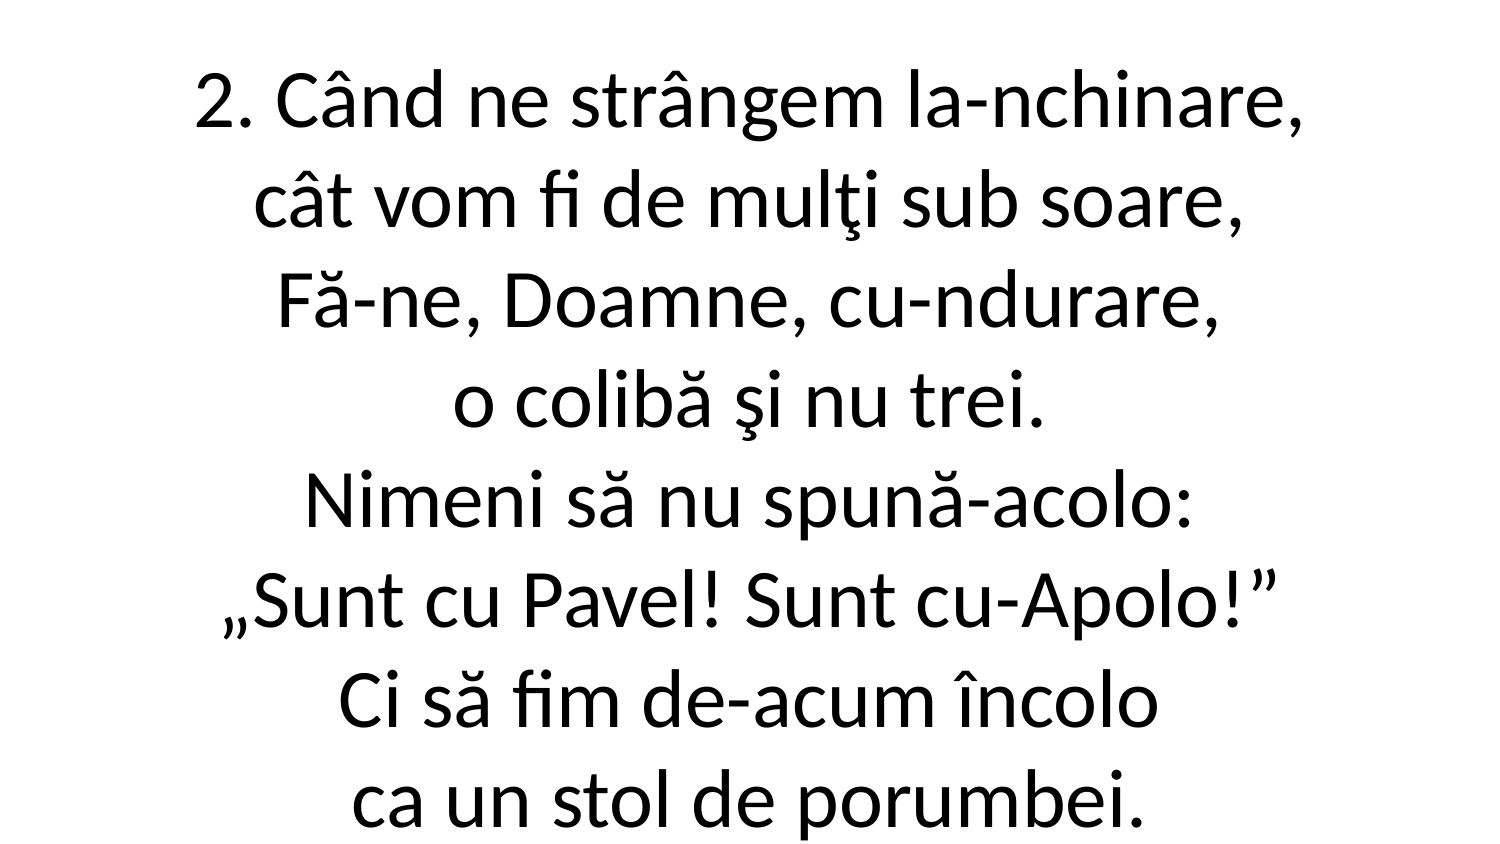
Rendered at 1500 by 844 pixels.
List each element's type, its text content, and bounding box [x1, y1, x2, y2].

text_box 2. Când ne strângem la-­nchinare, cât vom fi de mulţi sub soare, Fă-ne, Doamne, cu-­ndurare, o colibă şi nu trei. Nimeni să nu spună-acolo: „Sunt cu Pavel! Sunt cu­-Apolo!” Ci să fim de­-acum încolo ca un stol de porumbei. [178, 0, 1322, 844]
